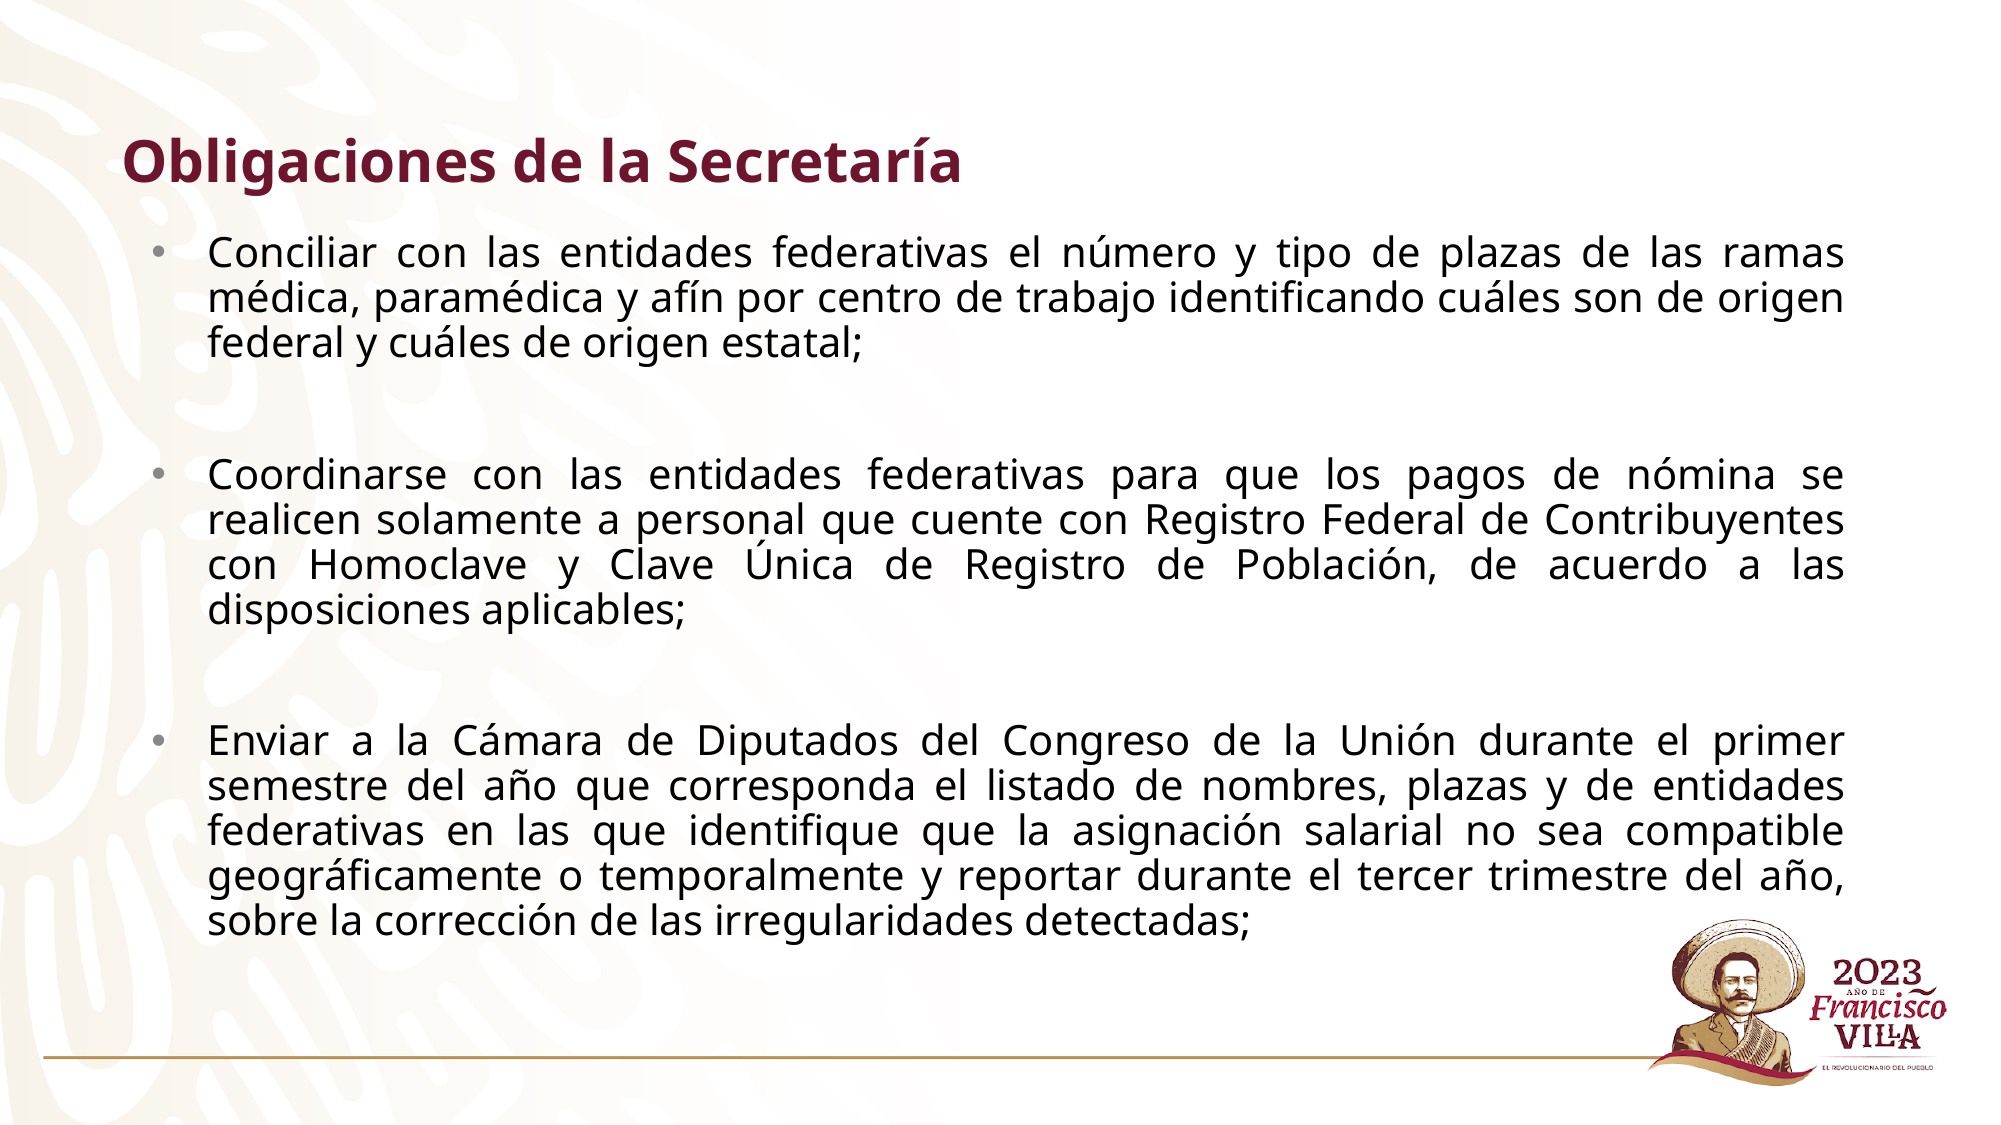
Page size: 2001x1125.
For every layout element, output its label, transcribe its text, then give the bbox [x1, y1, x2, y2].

list Conciliar con las entidades federativas el número y tipo de plazas de las ramas médica, paramédica y afín por centro de trabajo identificando cuáles son de origen federal y cuáles de origen estatal; Coordinarse con las entidades federativas para que los pagos de nómina se realicen solamente a personal que cuente con Registro Federal de Contribuyentes con Homoclave y Clave Única de Registro de Población, de acuerdo a las disposiciones aplicables; Enviar a la Cámara de Diputados del Congreso de la Unión durante el primer semestre del año que corresponda el listado de nombres, plazas y de entidades federativas en las que identifique que la asignación salarial no sea compatible geográficamente o temporalmente y reportar durante el tercer trimestre del año, sobre la corrección de las irregularidades detectadas; [136, 224, 1862, 827]
title Obligaciones de la Secretaría [106, 103, 1780, 203]
picture [0, 0, 2001, 1125]
